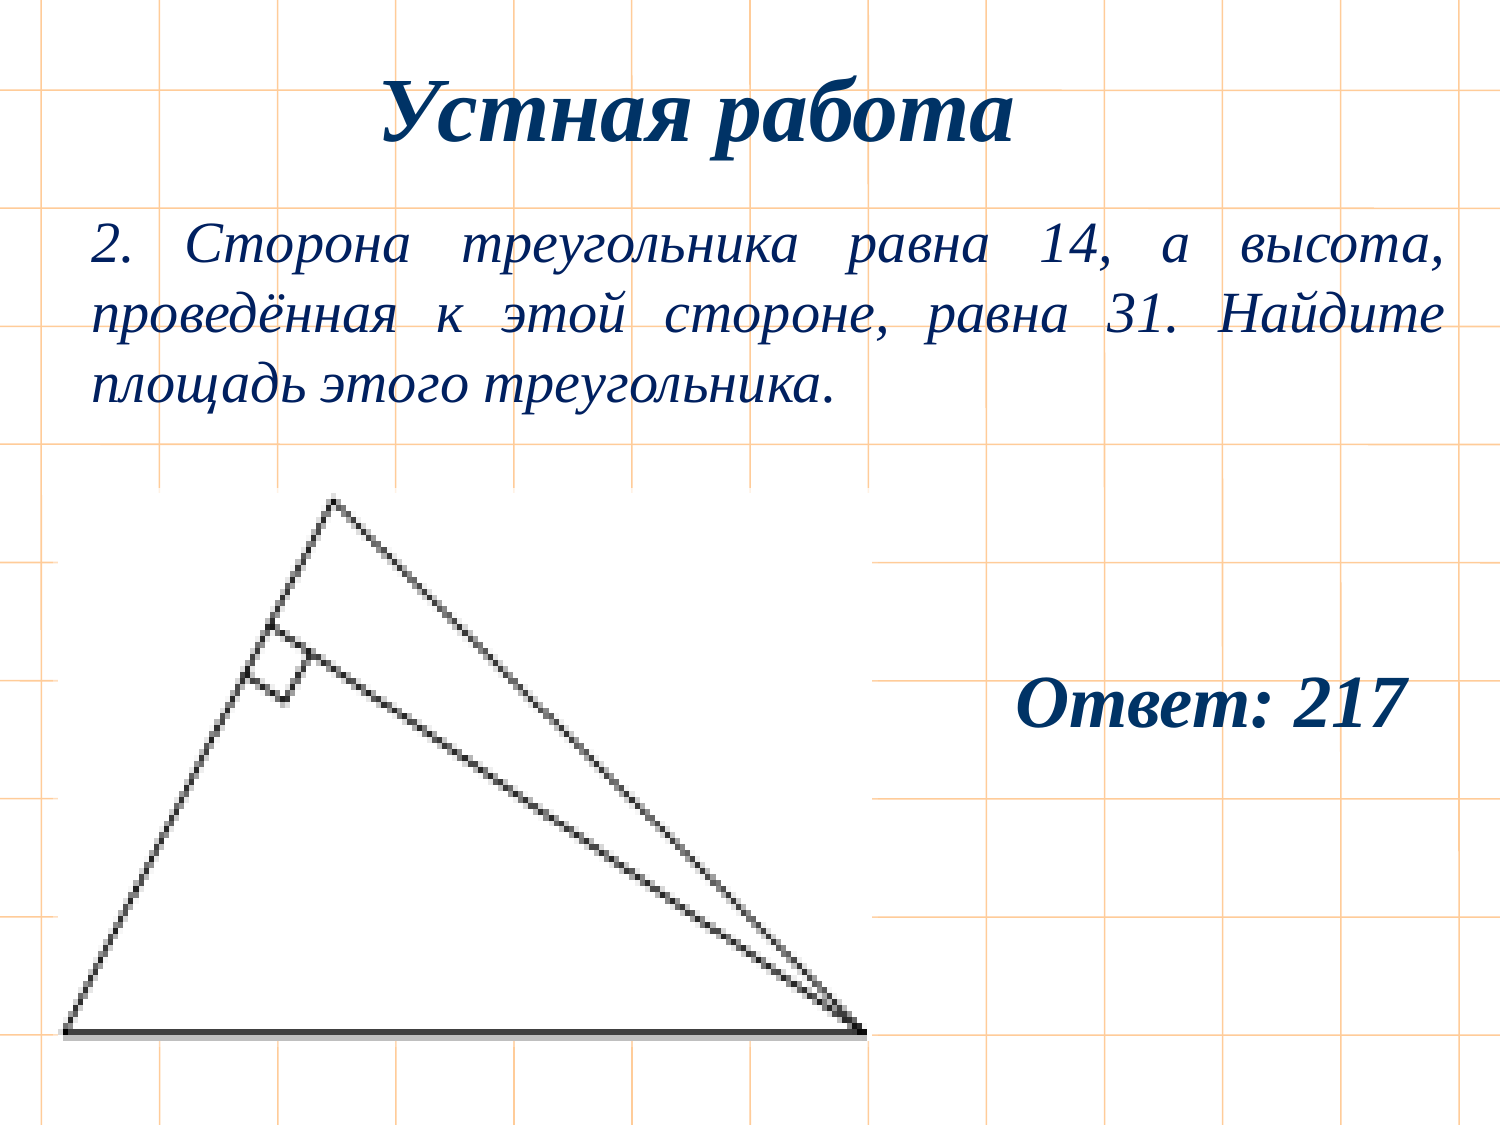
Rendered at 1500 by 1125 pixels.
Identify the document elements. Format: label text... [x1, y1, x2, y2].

picture [52, 488, 878, 1047]
text_box Ответ: 217 [1000, 645, 1422, 750]
text_box Устная работа [363, 42, 1032, 168]
text_box 2. Сторона треугольника равна 14, а высота, проведённая к этой стороне, равна 31. Найдите площадь этого треугольника. [76, 196, 1461, 350]
